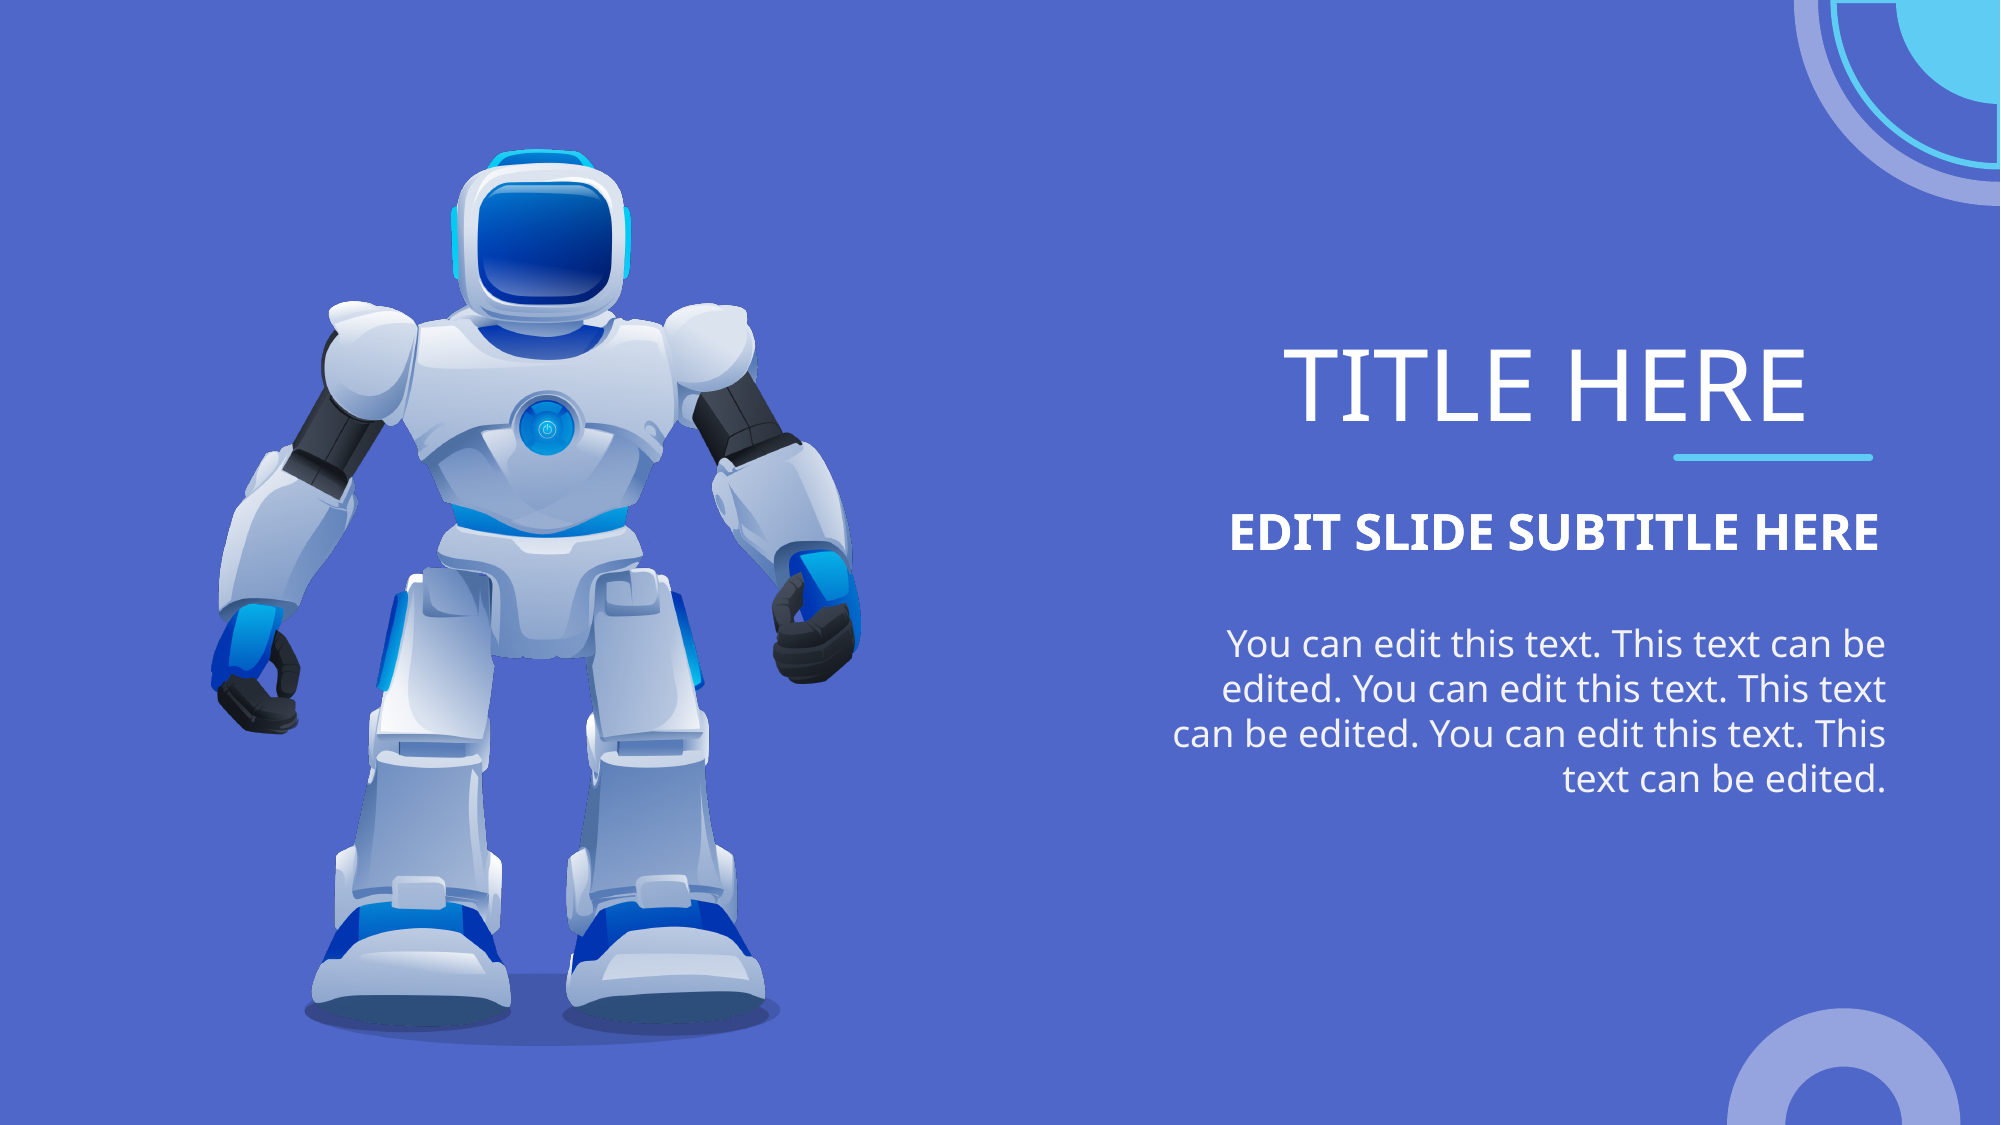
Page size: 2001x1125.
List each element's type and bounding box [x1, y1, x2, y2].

text_box [889, 314, 1896, 811]
text_box [1726, 1007, 1962, 1125]
text_box [1793, 0, 2000, 206]
picture [211, 149, 861, 1047]
